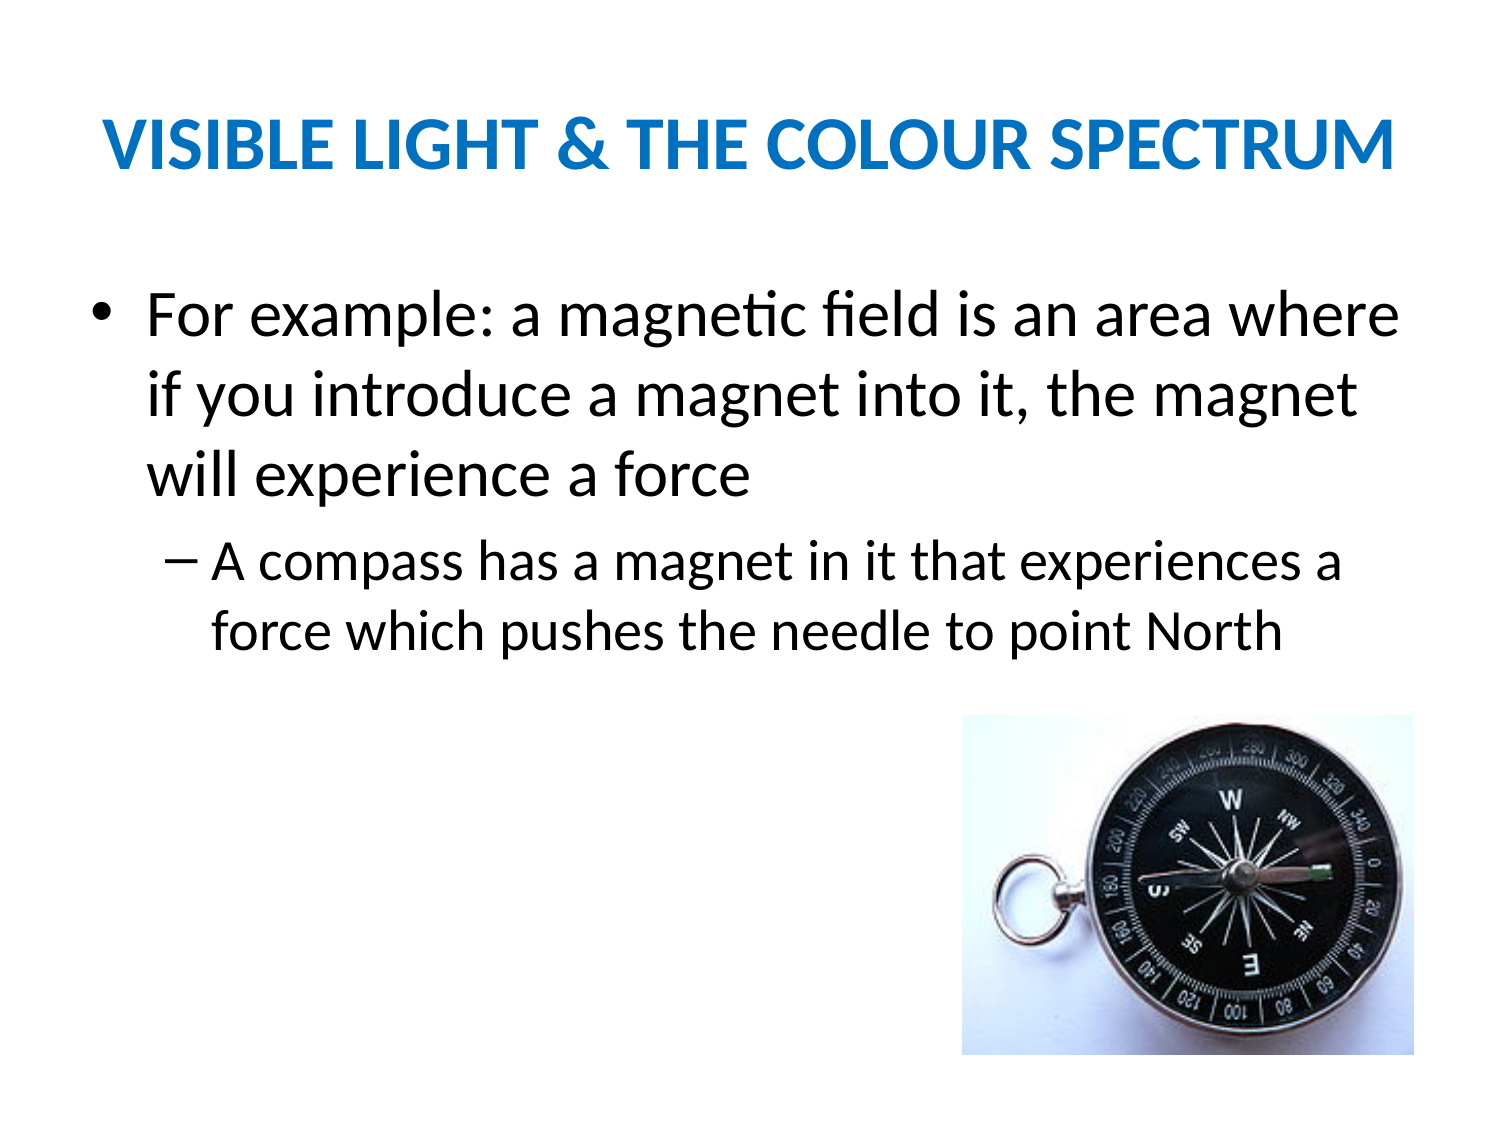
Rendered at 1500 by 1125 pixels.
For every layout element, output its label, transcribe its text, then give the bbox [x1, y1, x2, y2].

list For example: a magnetic field is an area where if you introduce a magnet into it, the magnet will experience a force A compass has a magnet in it that experiences a force which pushes the needle to point North [75, 262, 1425, 1000]
title VISIBLE LIGHT & THE COLOUR SPECTRUM [75, 45, 1425, 233]
picture [962, 715, 1414, 1055]
